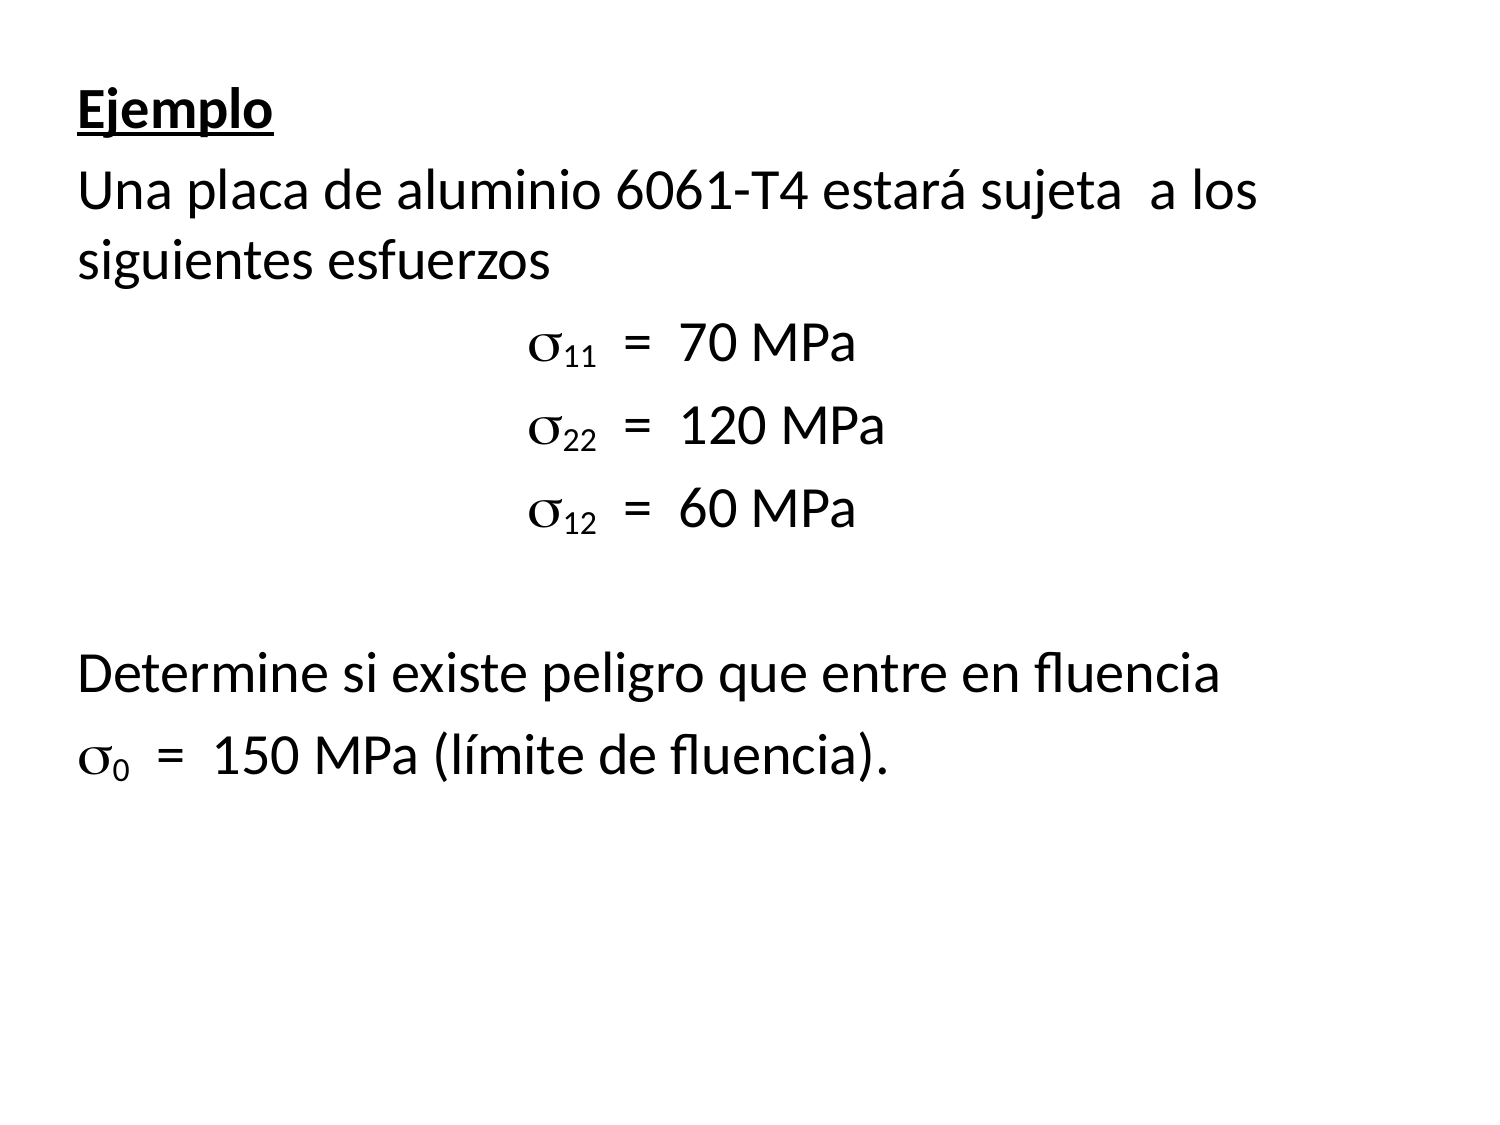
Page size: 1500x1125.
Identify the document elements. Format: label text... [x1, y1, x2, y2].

list Ejemplo Una placa de aluminio 6061-T4 estará sujeta a los siguientes esfuerzos 11 = 70 MPa 22 = 120 MPa 12 = 60 MPa Determine si existe peligro que entre en fluencia 0 = 150 MPa (límite de fluencia). [62, 62, 1450, 1000]
